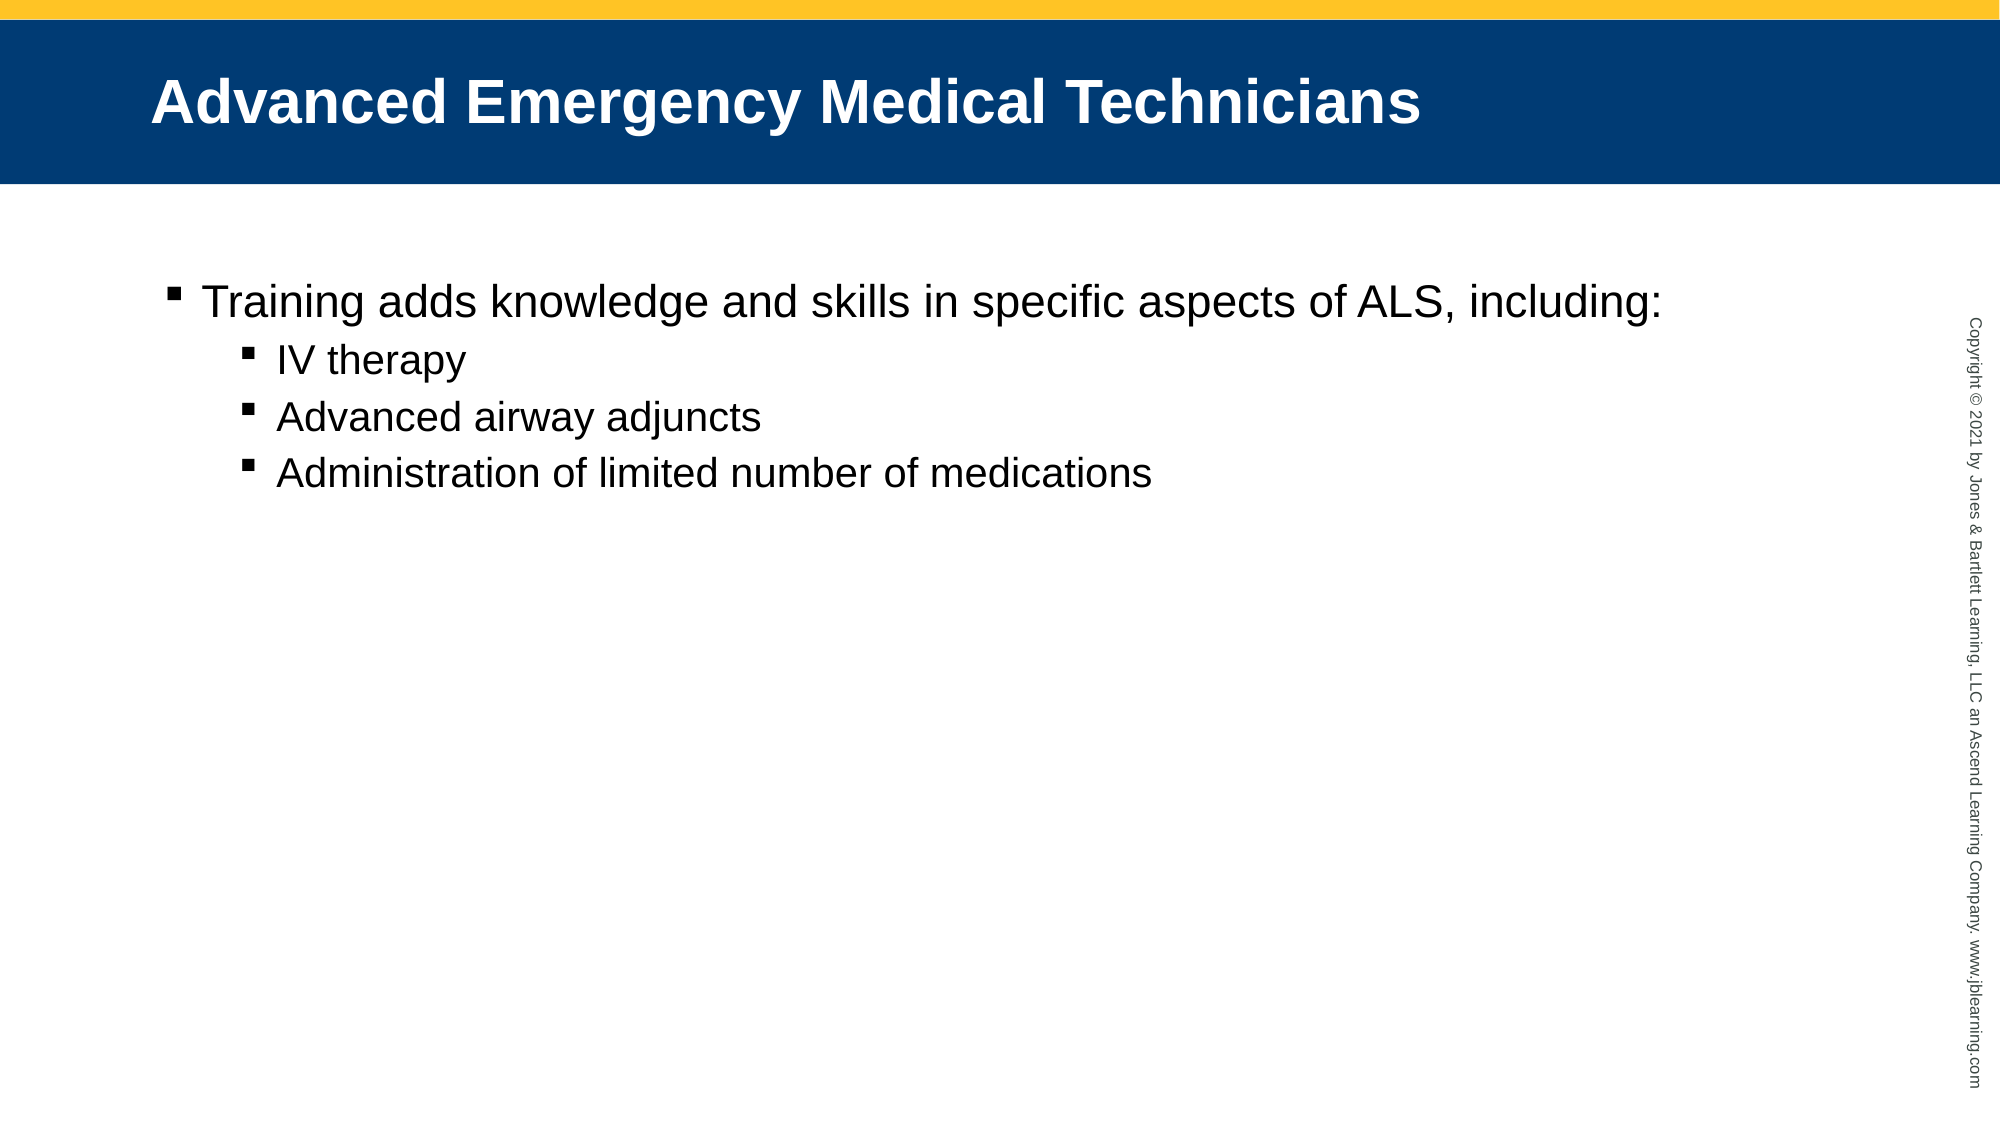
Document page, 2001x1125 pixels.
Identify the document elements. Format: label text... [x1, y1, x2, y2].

list Training adds knowledge and skills in specific aspects of ALS, including: IV therapy Advanced airway adjuncts Administration of limited number of medications [148, 241, 1861, 896]
title Advanced Emergency Medical Technicians [0, 19, 2000, 185]
